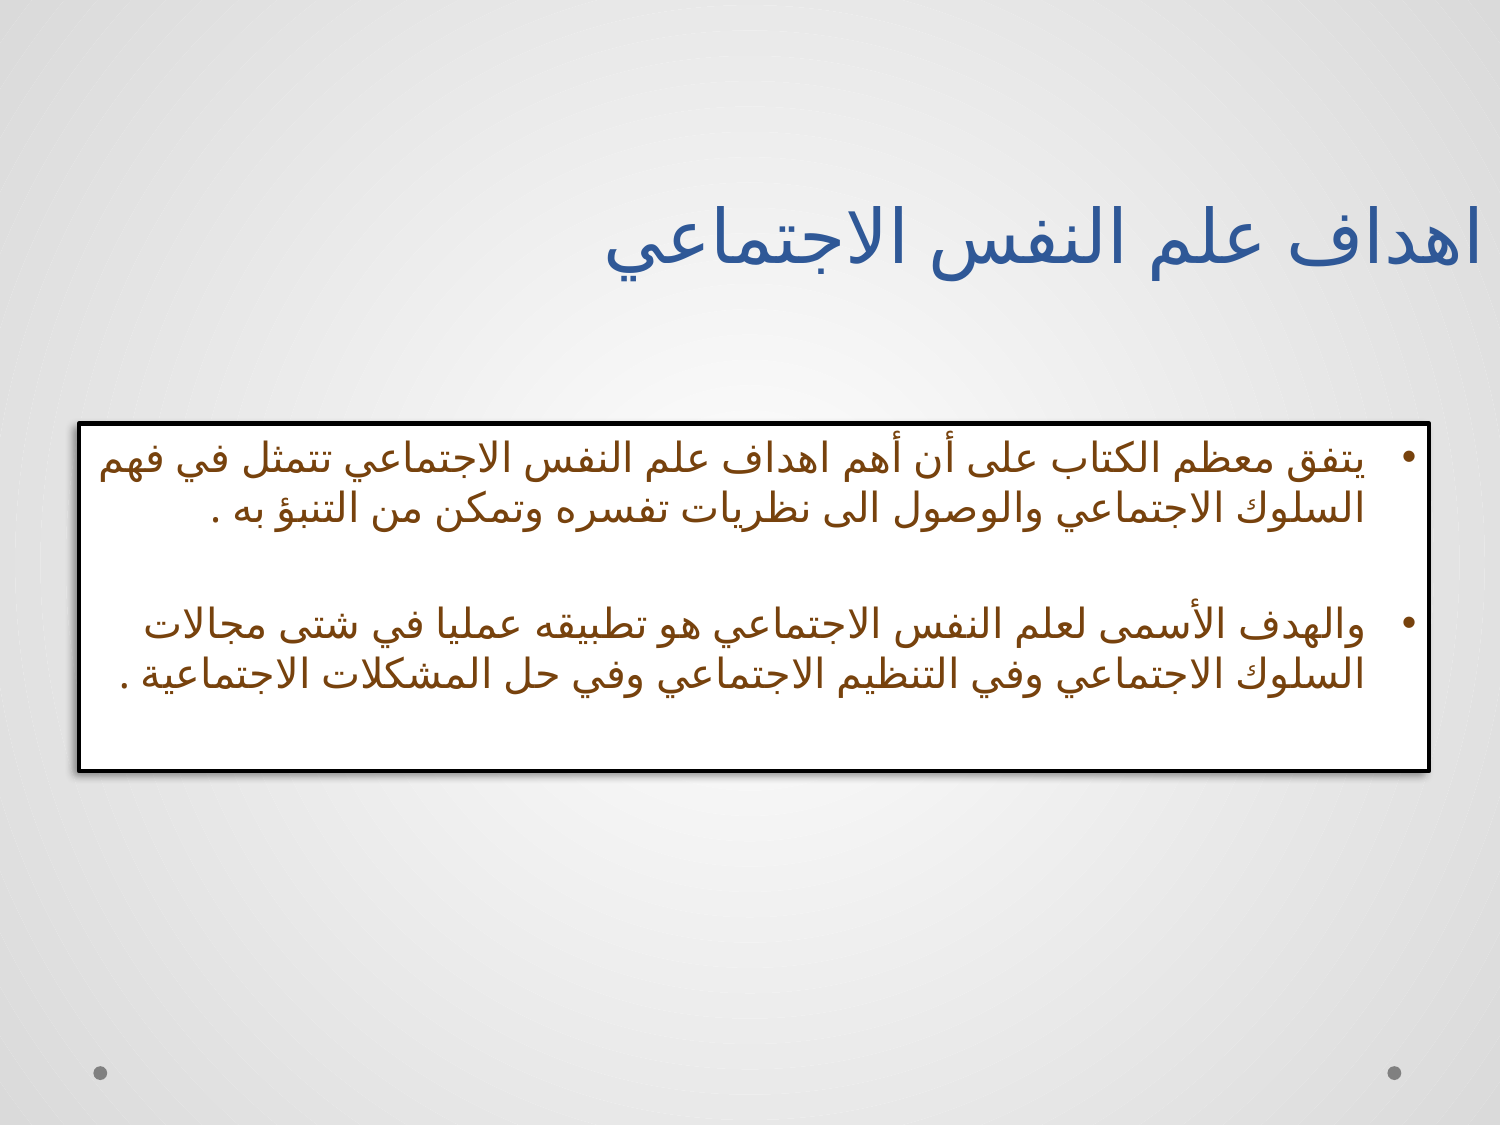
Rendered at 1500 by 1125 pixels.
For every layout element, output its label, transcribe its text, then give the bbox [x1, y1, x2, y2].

list يتفق معظم الكتاب على أن أهم اهداف علم النفس الاجتماعي تتمثل في فهم السلوك الاجتماعي والوصول الى نظريات تفسره وتمكن من التنبؤ به . والهدف الأسمى لعلم النفس الاجتماعي هو تطبيقه عمليا في شتى مجالات السلوك الاجتماعي وفي التنظيم الاجتماعي وفي حل المشكلات الاجتماعية . [77, 421, 1431, 773]
title اهداف علم النفس الاجتماعي [150, 90, 1500, 287]
